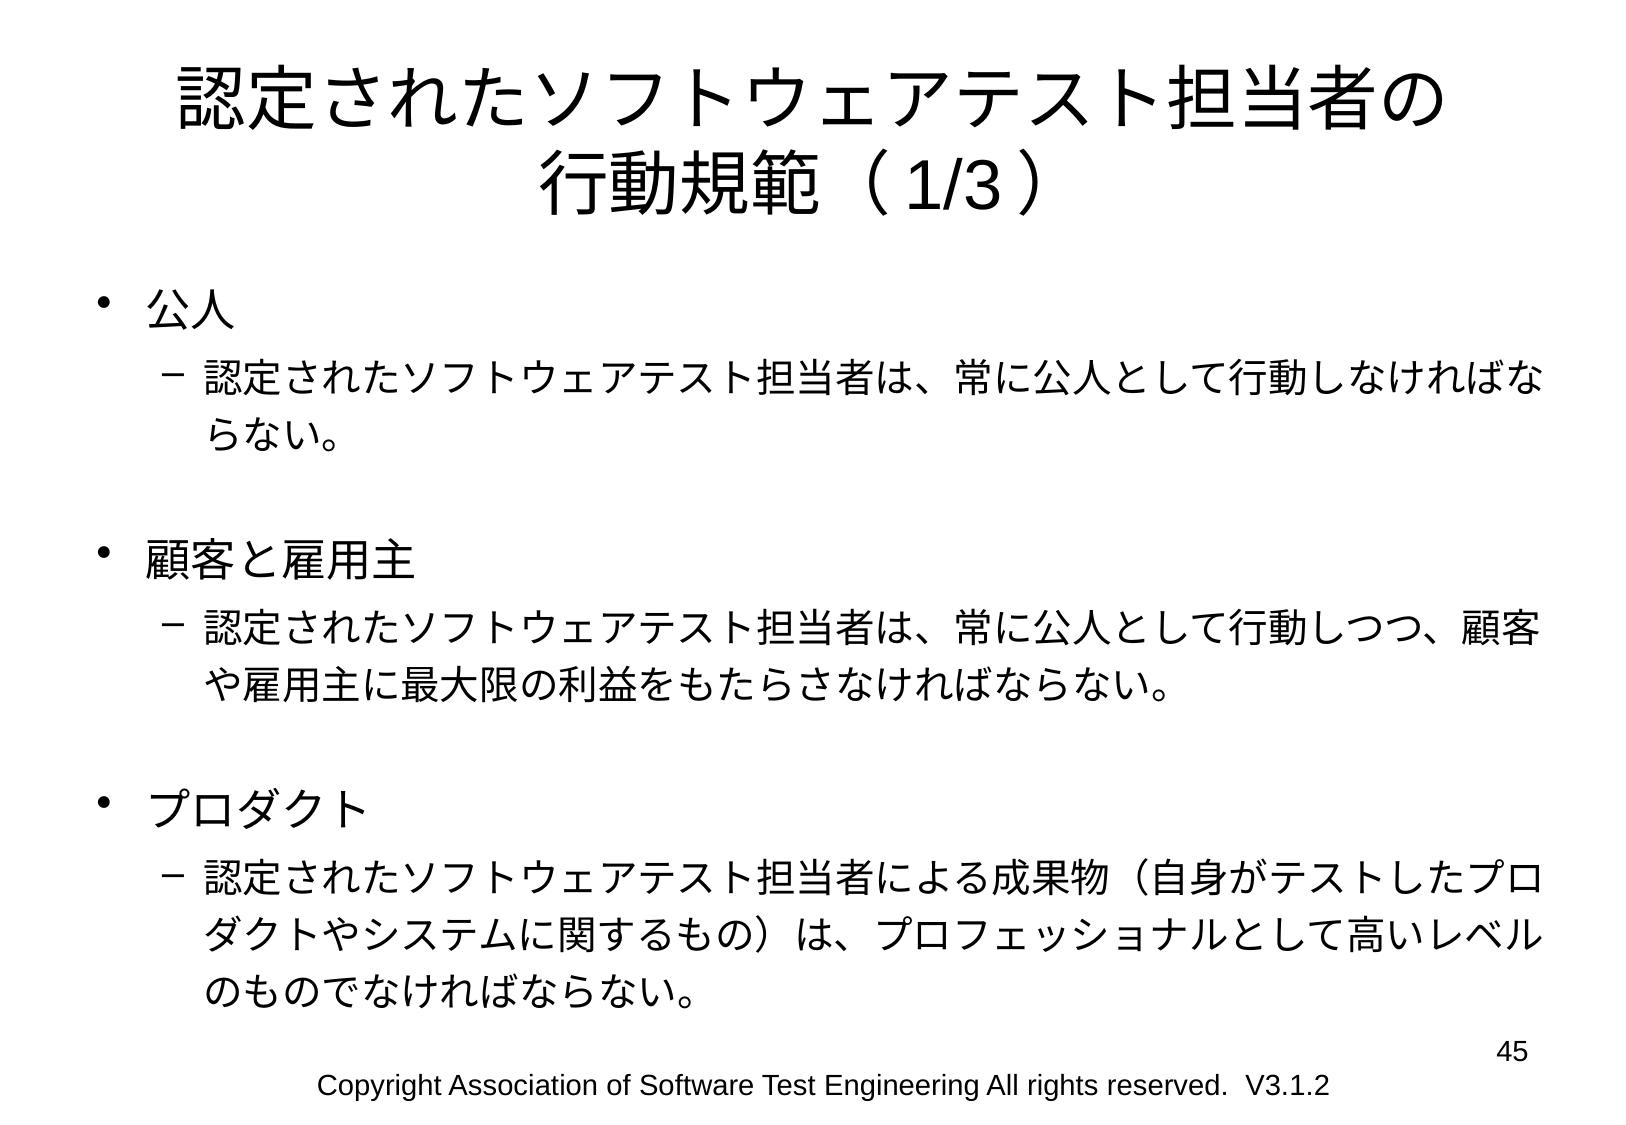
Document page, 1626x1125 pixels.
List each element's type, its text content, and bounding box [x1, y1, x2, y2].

slide_number 45 [1164, 1024, 1544, 1103]
list 公人 認定されたソフトウェアテスト担当者は、常に公人として行動しなければならない。 顧客と雇用主 認定されたソフトウェアテスト担当者は、常に公人として行動しつつ、顧客や雇用主に最大限の利益をもたらさなければならない。 プロダクト 認定されたソフトウェアテスト担当者による成果物（自身がテストしたプロダクトやシステムに関するもの）は、プロフェッショナルとして高いレベルのものでなければならない。 [80, 262, 1593, 1025]
footer Copyright Association of Software Test Engineering All rights reserved. V3.1.2 [233, 1058, 1416, 1103]
title 認定されたソフトウェアテスト担当者の 行動規範（1/3） [80, 44, 1544, 233]
